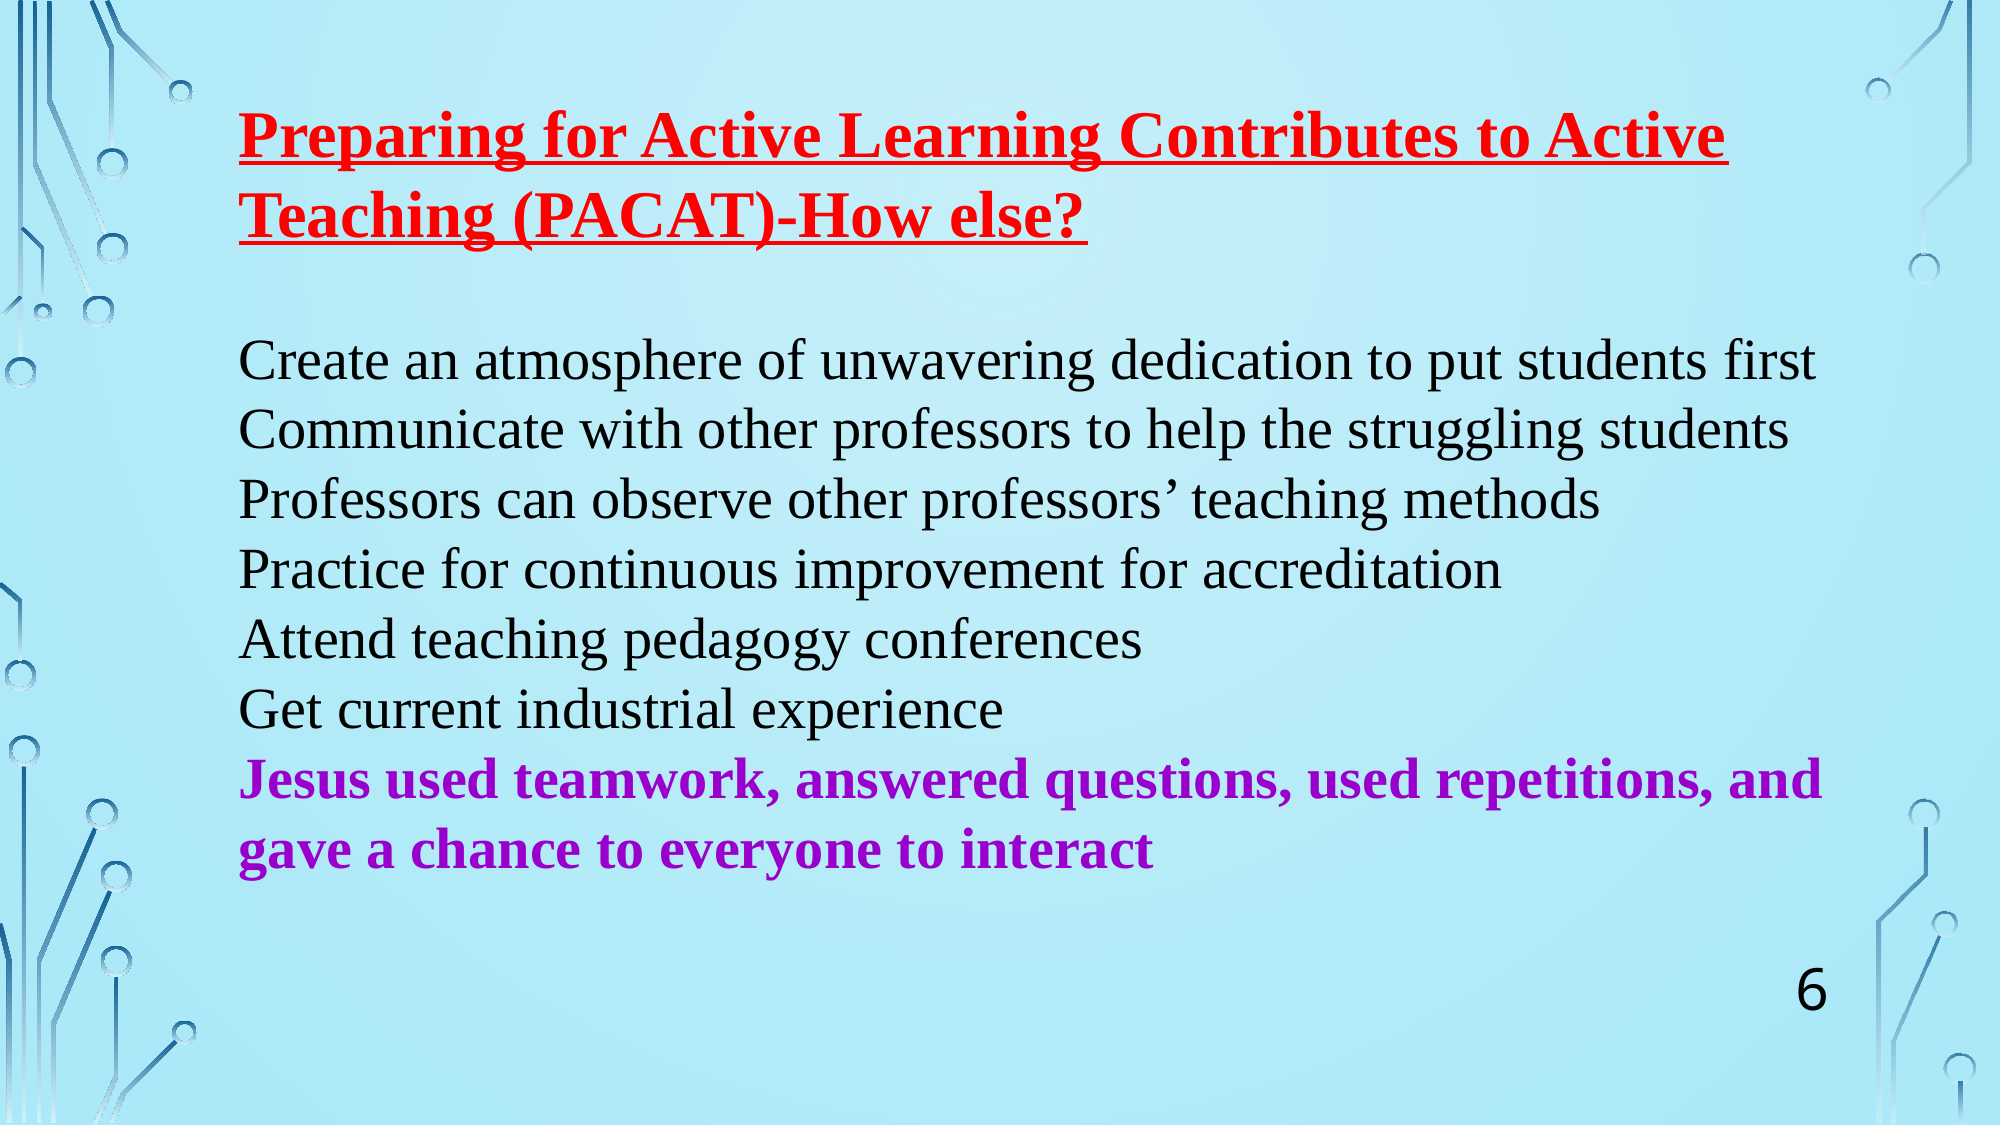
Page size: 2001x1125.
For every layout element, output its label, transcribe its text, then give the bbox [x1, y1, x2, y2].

text_box Preparing for Active Learning Contributes to Active Teaching (PACAT)-How else? Create an atmosphere of unwavering dedication to put students first Communicate with other professors to help the struggling students Professors can observe other professors’ teaching methods Practice for continuous improvement for accreditation Attend teaching pedagogy conferences Get current industrial experience Jesus used teamwork, answered questions, used repetitions, and gave a chance to everyone to interact [223, 83, 1943, 958]
text_box 6 [1780, 945, 1882, 1030]
